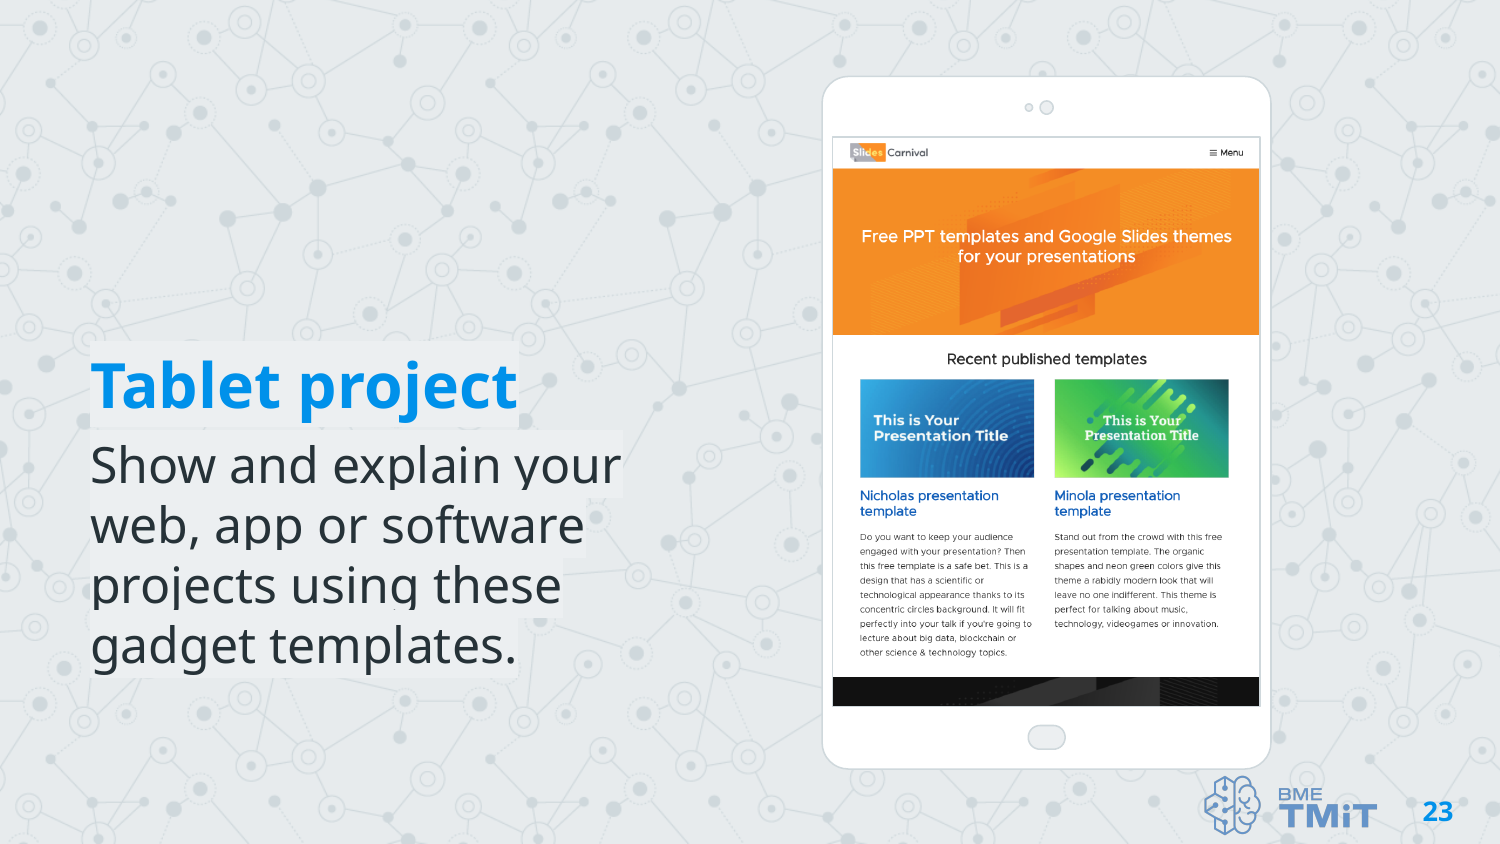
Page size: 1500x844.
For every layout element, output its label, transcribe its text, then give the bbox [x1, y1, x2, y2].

slide_number 23 [1378, 779, 1469, 844]
picture [832, 137, 1260, 707]
list Tablet project Show and explain your web, app or software projects using these gadget templates. [75, 110, 748, 689]
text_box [821, 76, 1272, 770]
